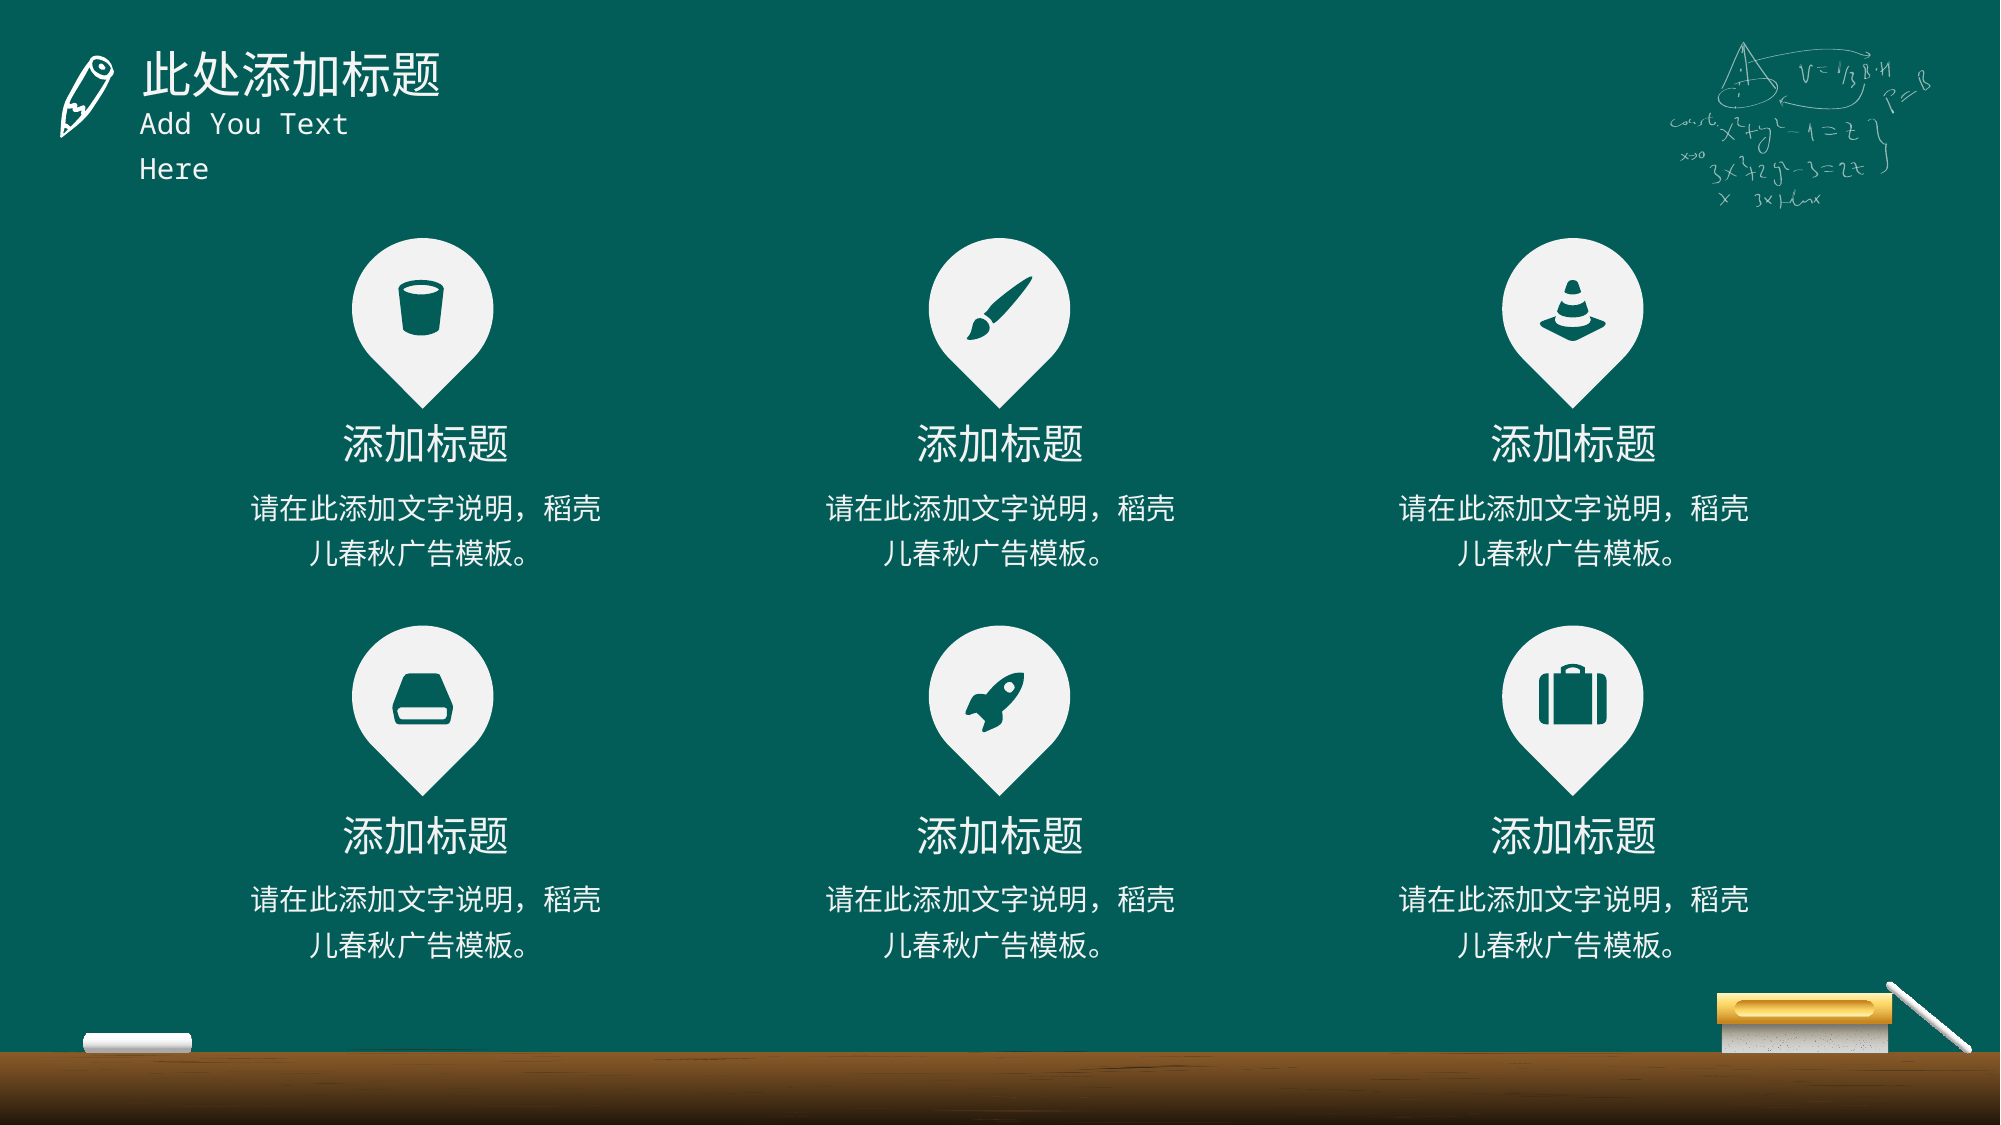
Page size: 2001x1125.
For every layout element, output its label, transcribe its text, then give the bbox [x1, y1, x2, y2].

text_box [1564, 279, 1582, 295]
text_box 添加标题 [1431, 802, 1717, 863]
text_box [398, 279, 444, 336]
text_box 请在此添加文字说明，稻壳儿春秋广告模板。 [1375, 863, 1773, 970]
text_box 添加标题 [858, 802, 1143, 863]
text_box 添加标题 [1431, 410, 1717, 472]
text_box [1667, 41, 1934, 209]
text_box [392, 673, 453, 725]
text_box [352, 238, 494, 409]
text_box 请在此添加文字说明，稻壳儿春秋广告模板。 [801, 863, 1200, 970]
text_box Add You Text Here [124, 87, 430, 194]
text_box 请在此添加文字说明，稻壳儿春秋广告模板。 [227, 472, 626, 578]
text_box [1539, 316, 1606, 341]
text_box [1597, 673, 1607, 725]
text_box [965, 672, 1024, 733]
text_box [1553, 663, 1593, 725]
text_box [45, 61, 122, 127]
text_box [928, 238, 1071, 409]
text_box 添加标题 [283, 410, 569, 472]
text_box 添加标题 [283, 802, 569, 863]
text_box [966, 318, 990, 340]
text_box 请在此添加文字说明，稻壳儿春秋广告模板。 [227, 863, 626, 970]
text_box [352, 625, 494, 797]
text_box [1539, 673, 1549, 725]
picture [0, 938, 2000, 1125]
text_box 添加标题 [858, 410, 1143, 472]
text_box 此处添加标题 [126, 35, 457, 111]
text_box [1502, 625, 1644, 797]
text_box [1502, 238, 1644, 409]
text_box 请在此添加文字说明，稻壳儿春秋广告模板。 [1375, 472, 1773, 578]
text_box [1557, 300, 1589, 318]
text_box [928, 625, 1071, 797]
text_box 请在此添加文字说明，稻壳儿春秋广告模板。 [801, 472, 1200, 578]
text_box [983, 276, 1033, 324]
